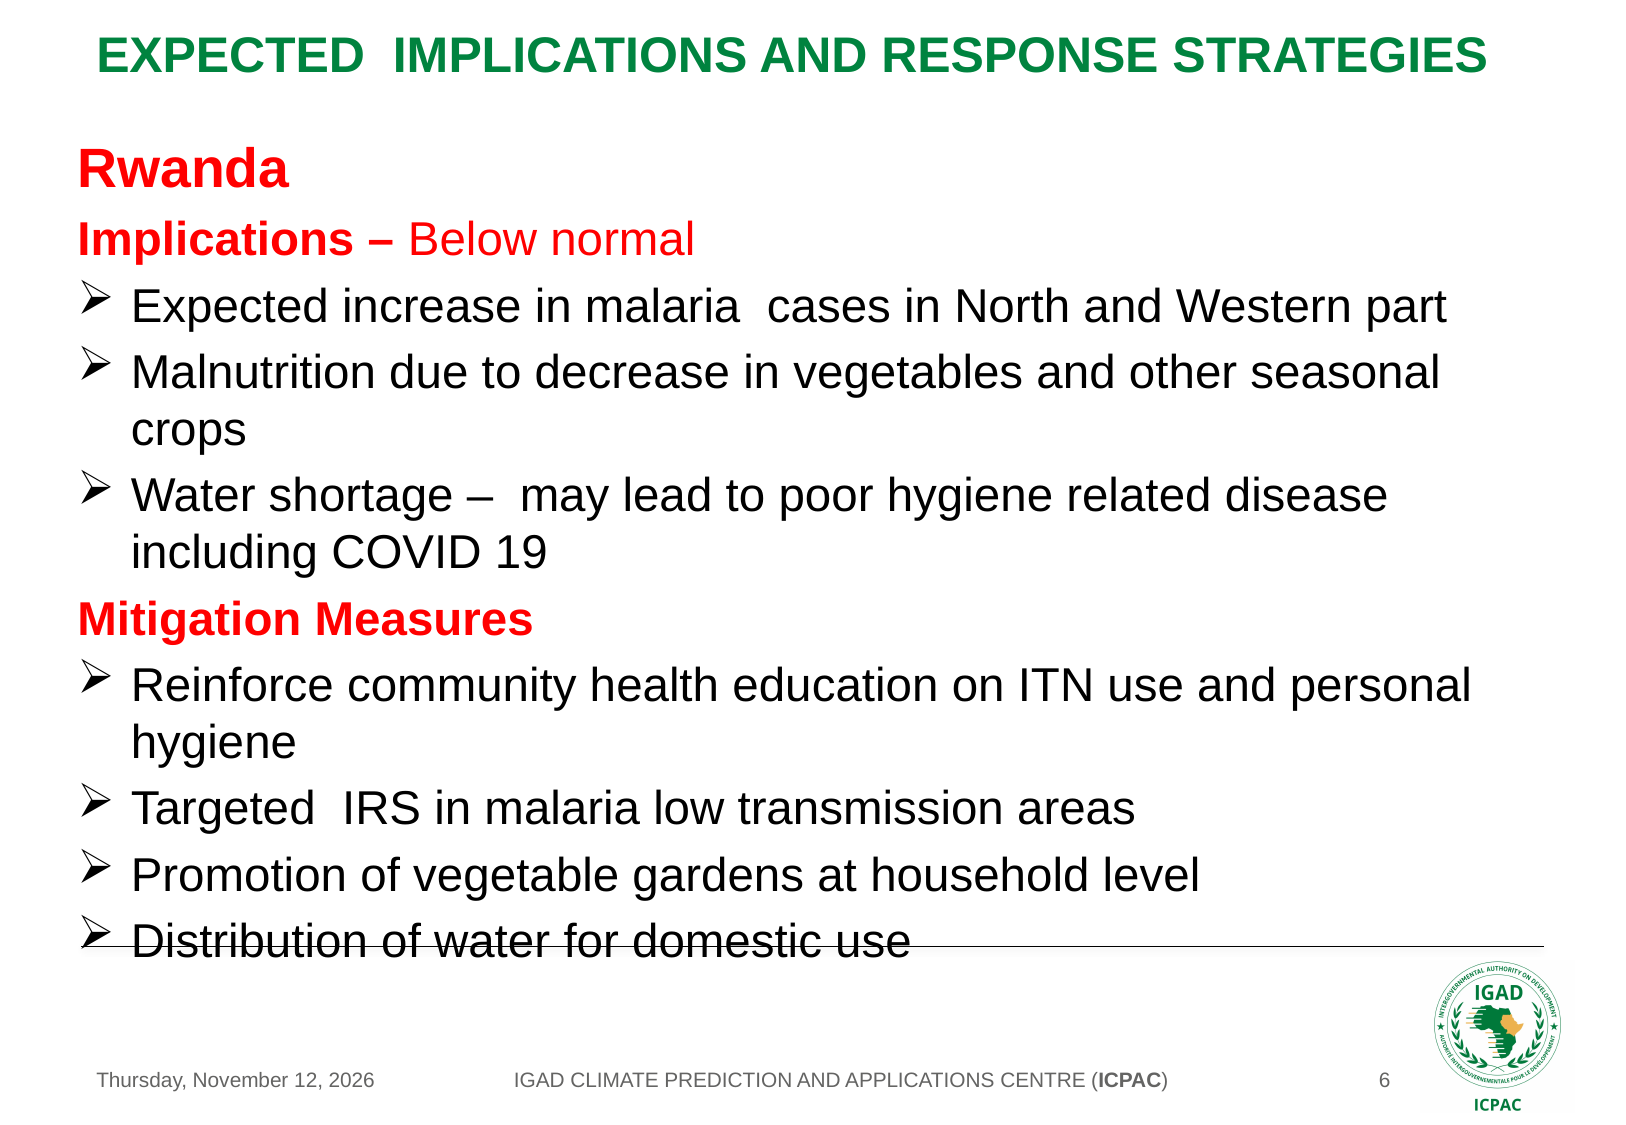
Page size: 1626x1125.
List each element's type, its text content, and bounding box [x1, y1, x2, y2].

title Expected IMPlications and response strategies [81, 15, 1544, 125]
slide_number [81, 1064, 461, 1094]
footer IGAD CLIMATE PREDICTION AND APPLICATIONS CENTRE (ICPAC) [487, 1064, 1195, 1094]
list Rwanda Implications – Below normal Expected increase in malaria cases in North and Western part Malnutrition due to decrease in vegetables and other seasonal crops Water shortage – may lead to poor hygiene related disease including COVID 19 Mitigation Measures Reinforce community health education on ITN use and personal hygiene Targeted IRS in malaria low transmission areas Promotion of vegetable gardens at household level Distribution of water for domestic use [62, 125, 1544, 975]
picture [1420, 960, 1575, 1113]
slide_number 6 [1352, 1064, 1417, 1094]
